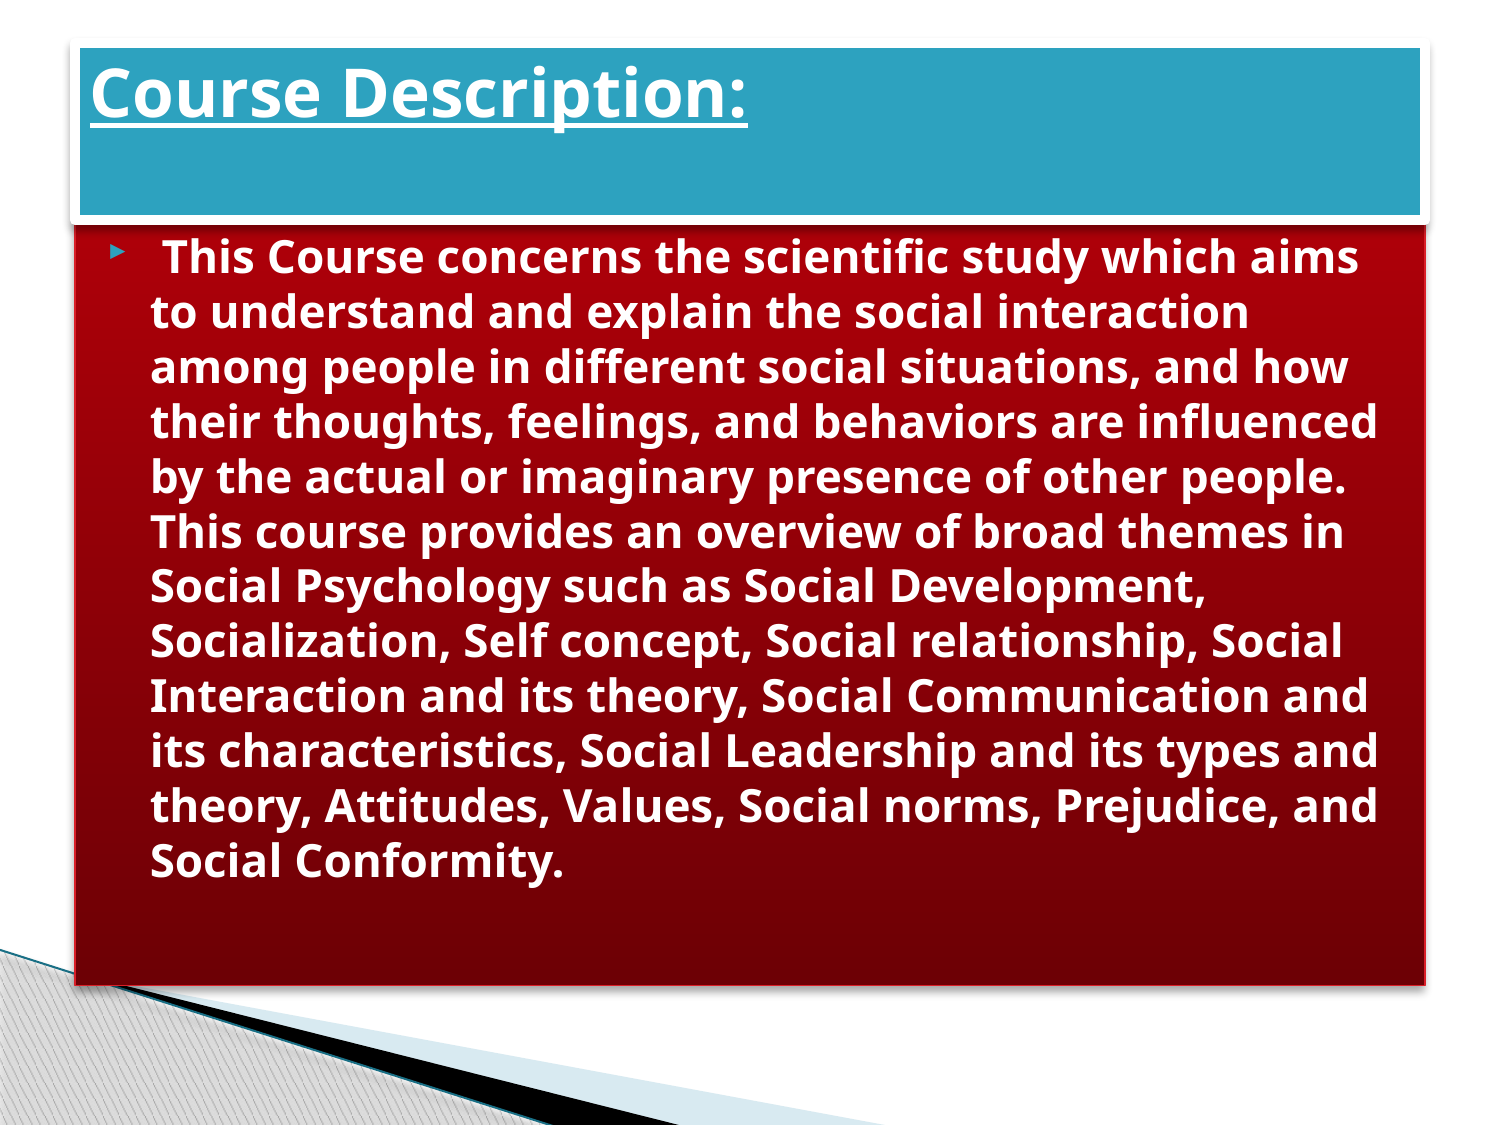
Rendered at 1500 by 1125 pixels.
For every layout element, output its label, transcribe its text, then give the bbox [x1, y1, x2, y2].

title Course Description: [70, 38, 1430, 225]
list This Course concerns the scientific study which aims to understand and explain the social interaction among people in different social situations, and how their thoughts, feelings, and behaviors are influenced by the actual or imaginary presence of other people. This course provides an overview of broad themes in Social Psychology such as Social Development, Socialization, Self concept, Social relationship, Social Interaction and its theory, Social Communication and its characteristics, Social Leadership and its types and theory, Attitudes, Values, Social norms, Prejudice, and Social Conformity. [74, 236, 1426, 986]
